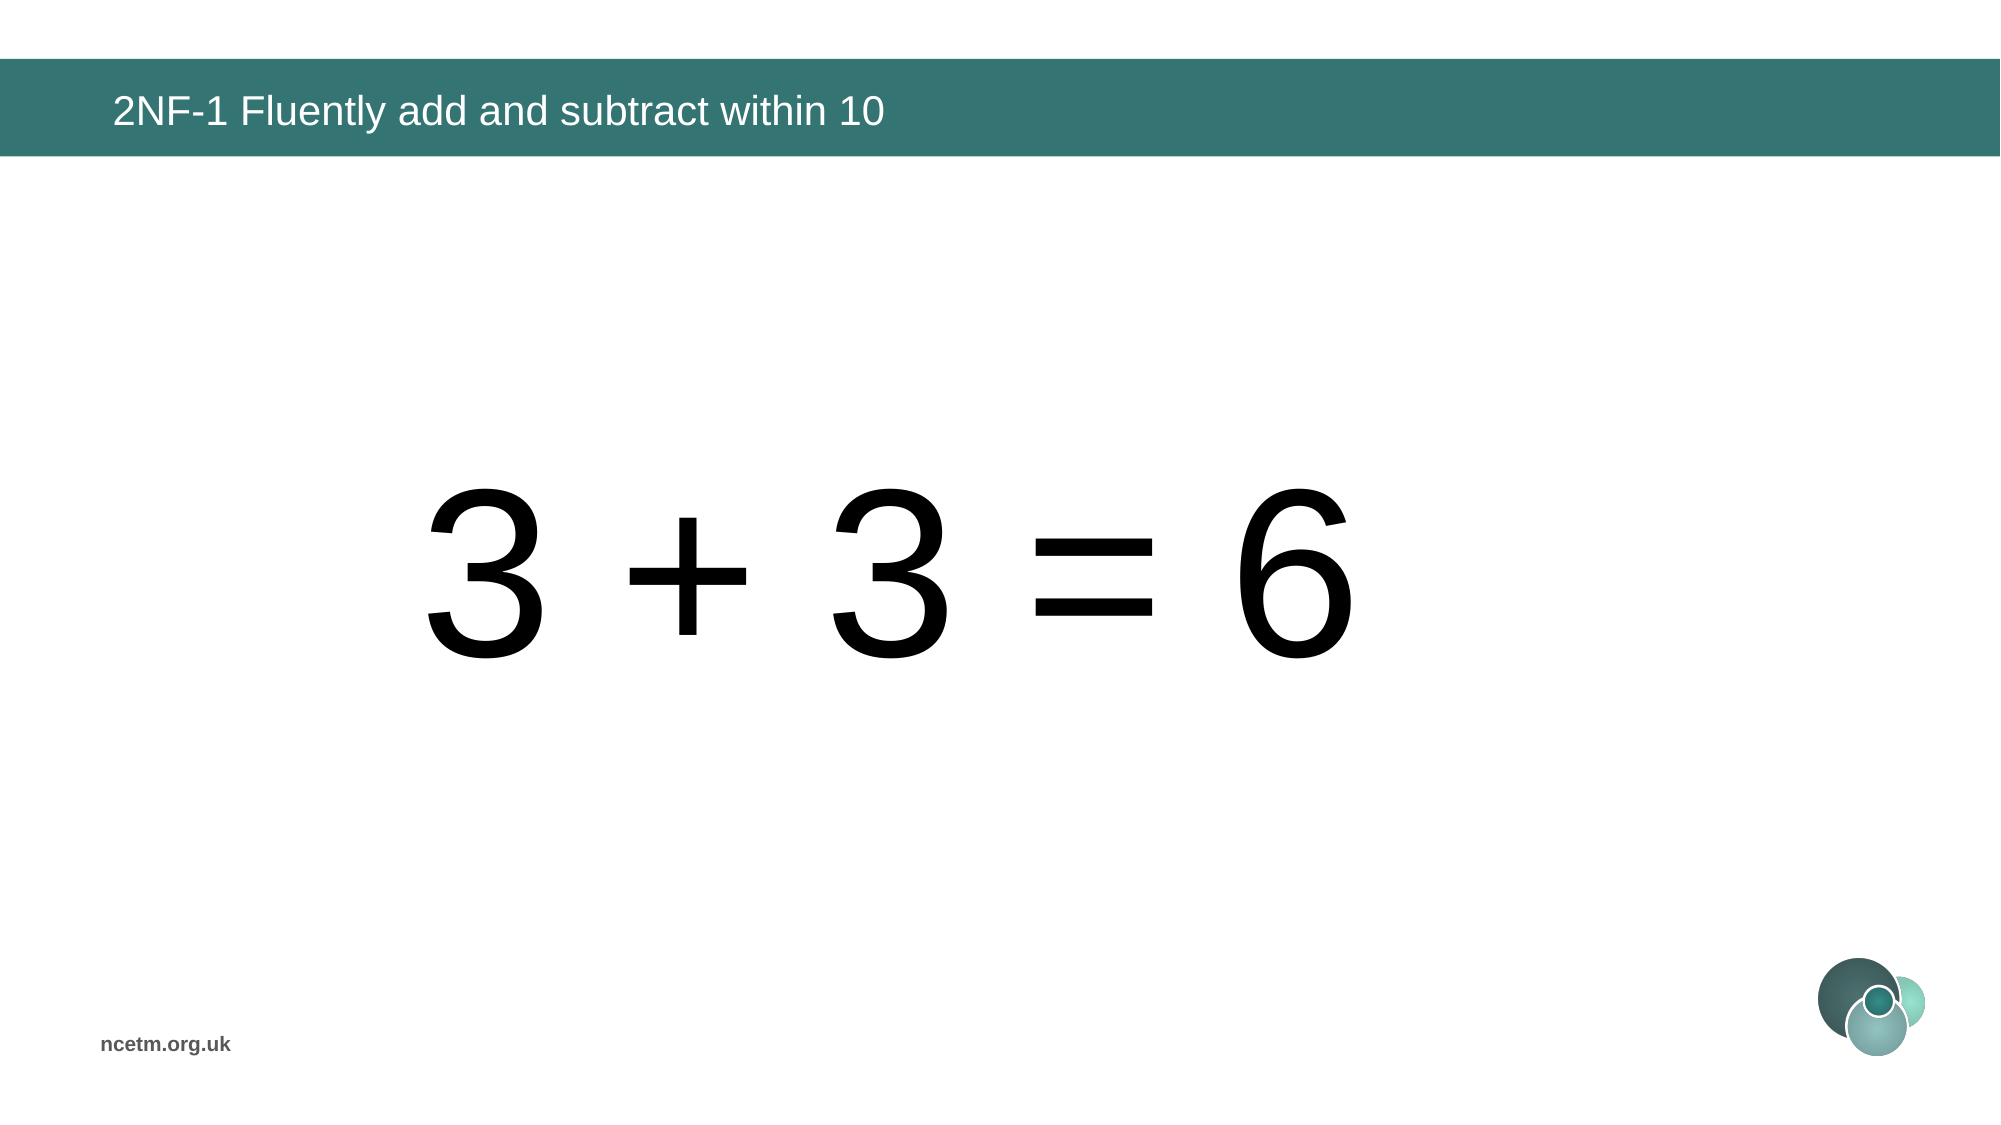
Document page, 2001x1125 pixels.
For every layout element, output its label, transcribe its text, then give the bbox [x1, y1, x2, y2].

text_box 3 + 3 = [404, 409, 1213, 712]
picture [1818, 958, 1925, 1056]
text_box 6 [1213, 409, 1377, 712]
title 2NF-1 Fluently add and subtract within 10 [97, 76, 1945, 147]
